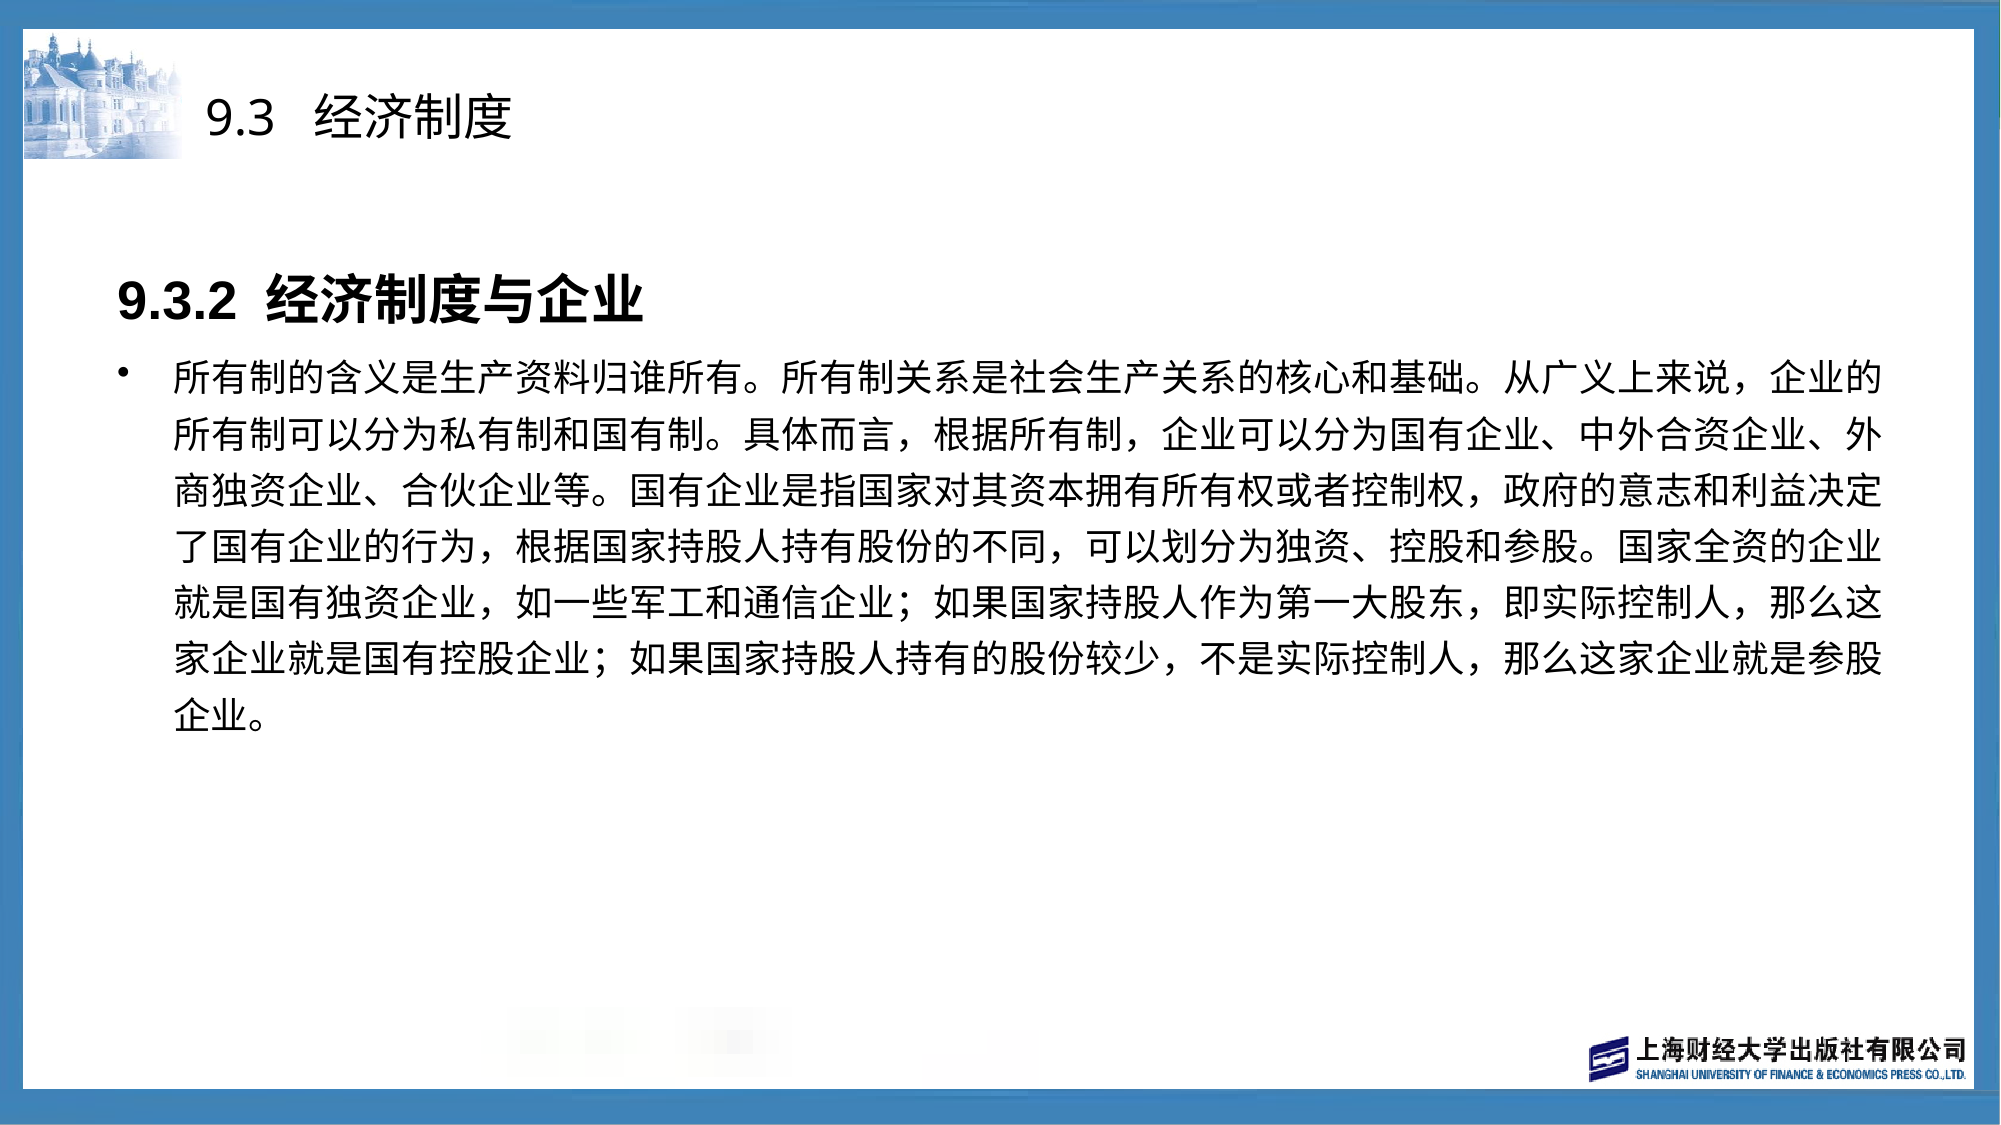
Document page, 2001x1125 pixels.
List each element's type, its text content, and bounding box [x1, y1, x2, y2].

list 9.3.2 经济制度与企业 所有制的含义是生产资料归谁所有。所有制关系是社会生产关系的核心和基础。从广义上来说，企业的所有制可以分为私有制和国有制。具体而言，根据所有制，企业可以分为国有企业、中外合资企业、外商独资企业、合伙企业等。国有企业是指国家对其资本拥有所有权或者控制权，政府的意志和利益决定了国有企业的行为，根据国家持股人持有股份的不同，可以划分为独资、控股和参股。国家全资的企业就是国有独资企业，如一些军工和通信企业；如果国家持股人作为第一大股东，即实际控制人，那么这家企业就是国有控股企业；如果国家持股人持有的股份较少，不是实际控制人，那么这家企业就是参股企业。 [102, 241, 1898, 1065]
title 9.3 经济制度 [190, 64, 1547, 168]
picture [0, 0, 2001, 1125]
